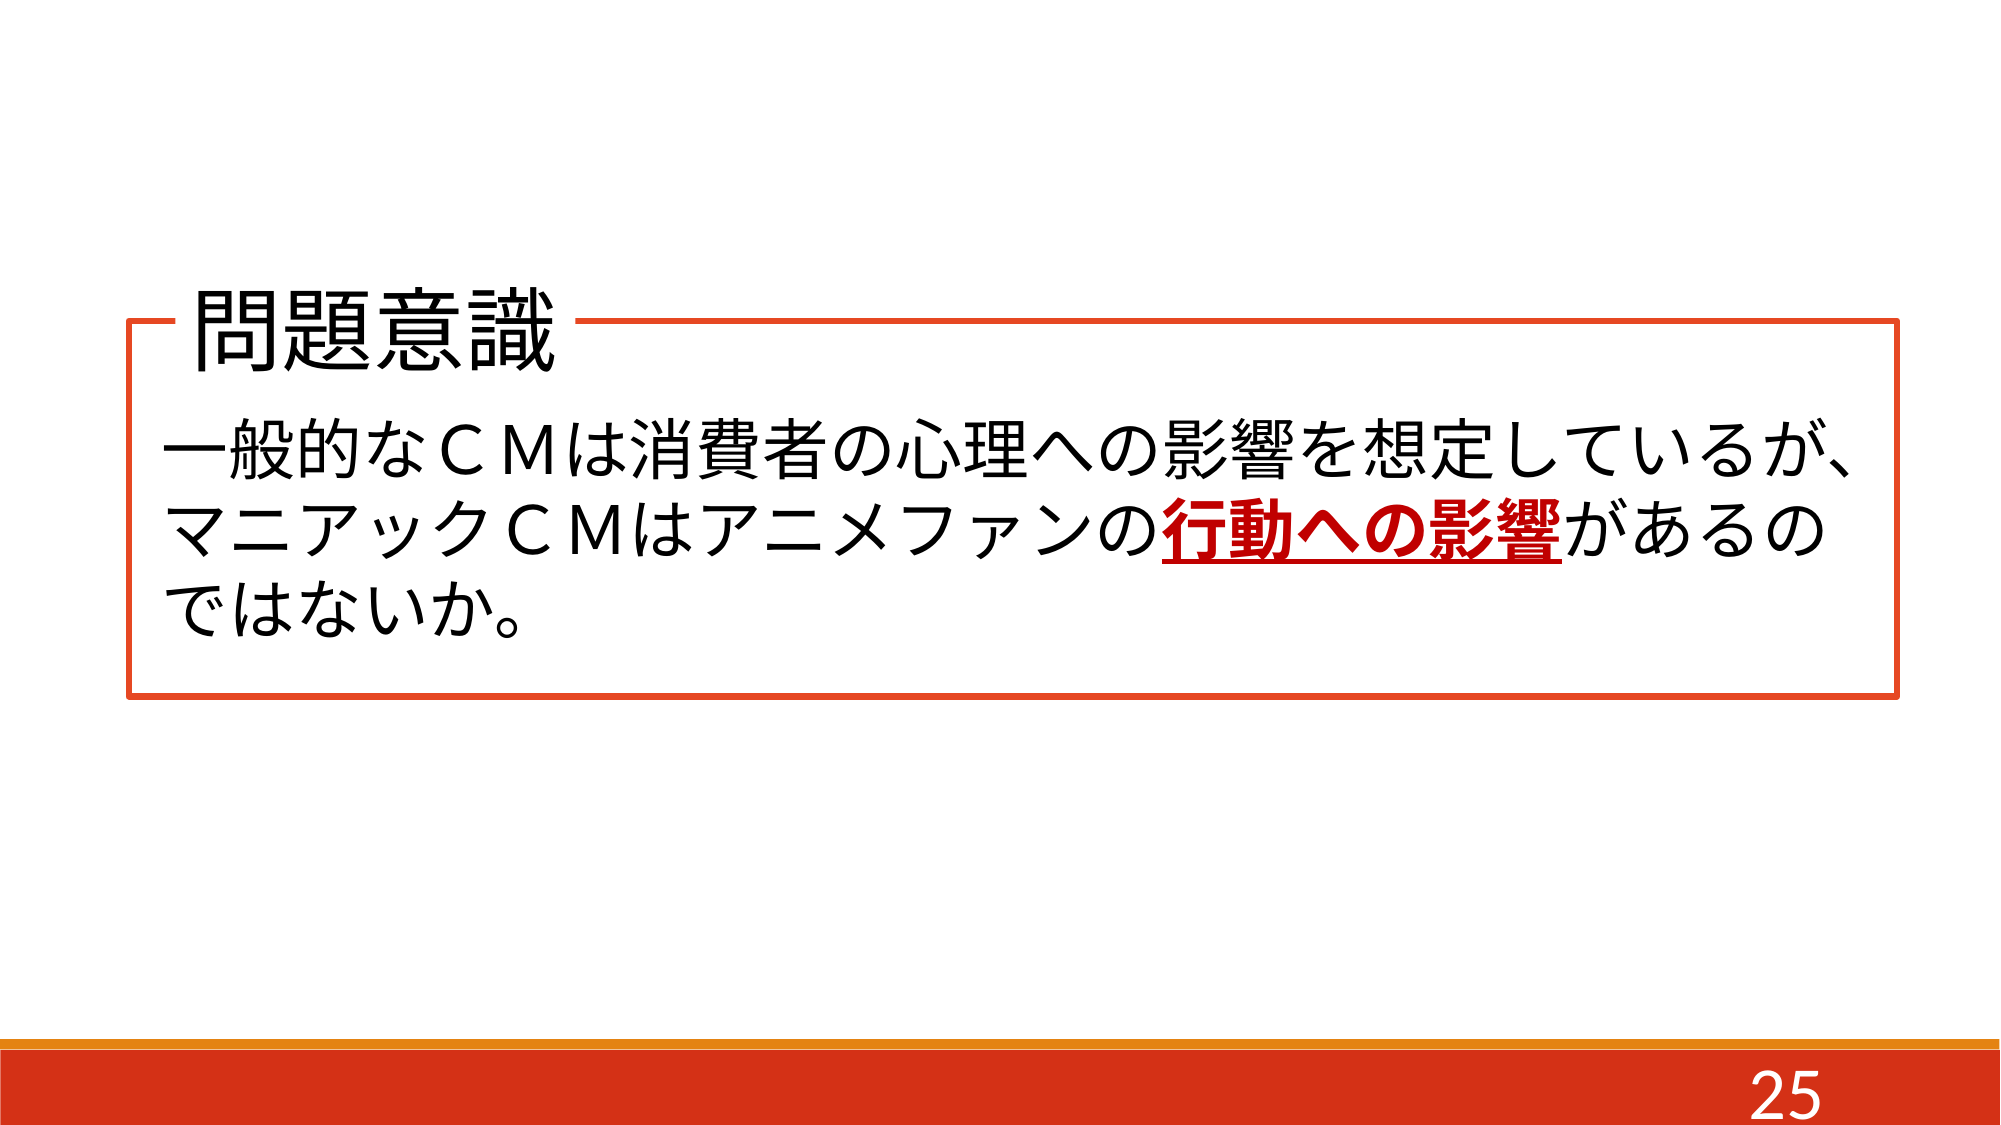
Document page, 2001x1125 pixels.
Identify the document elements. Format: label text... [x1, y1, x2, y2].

text_box [128, 320, 1897, 697]
slide_number 25 [1624, 1059, 1840, 1120]
text_box 問題意識 [175, 210, 576, 411]
